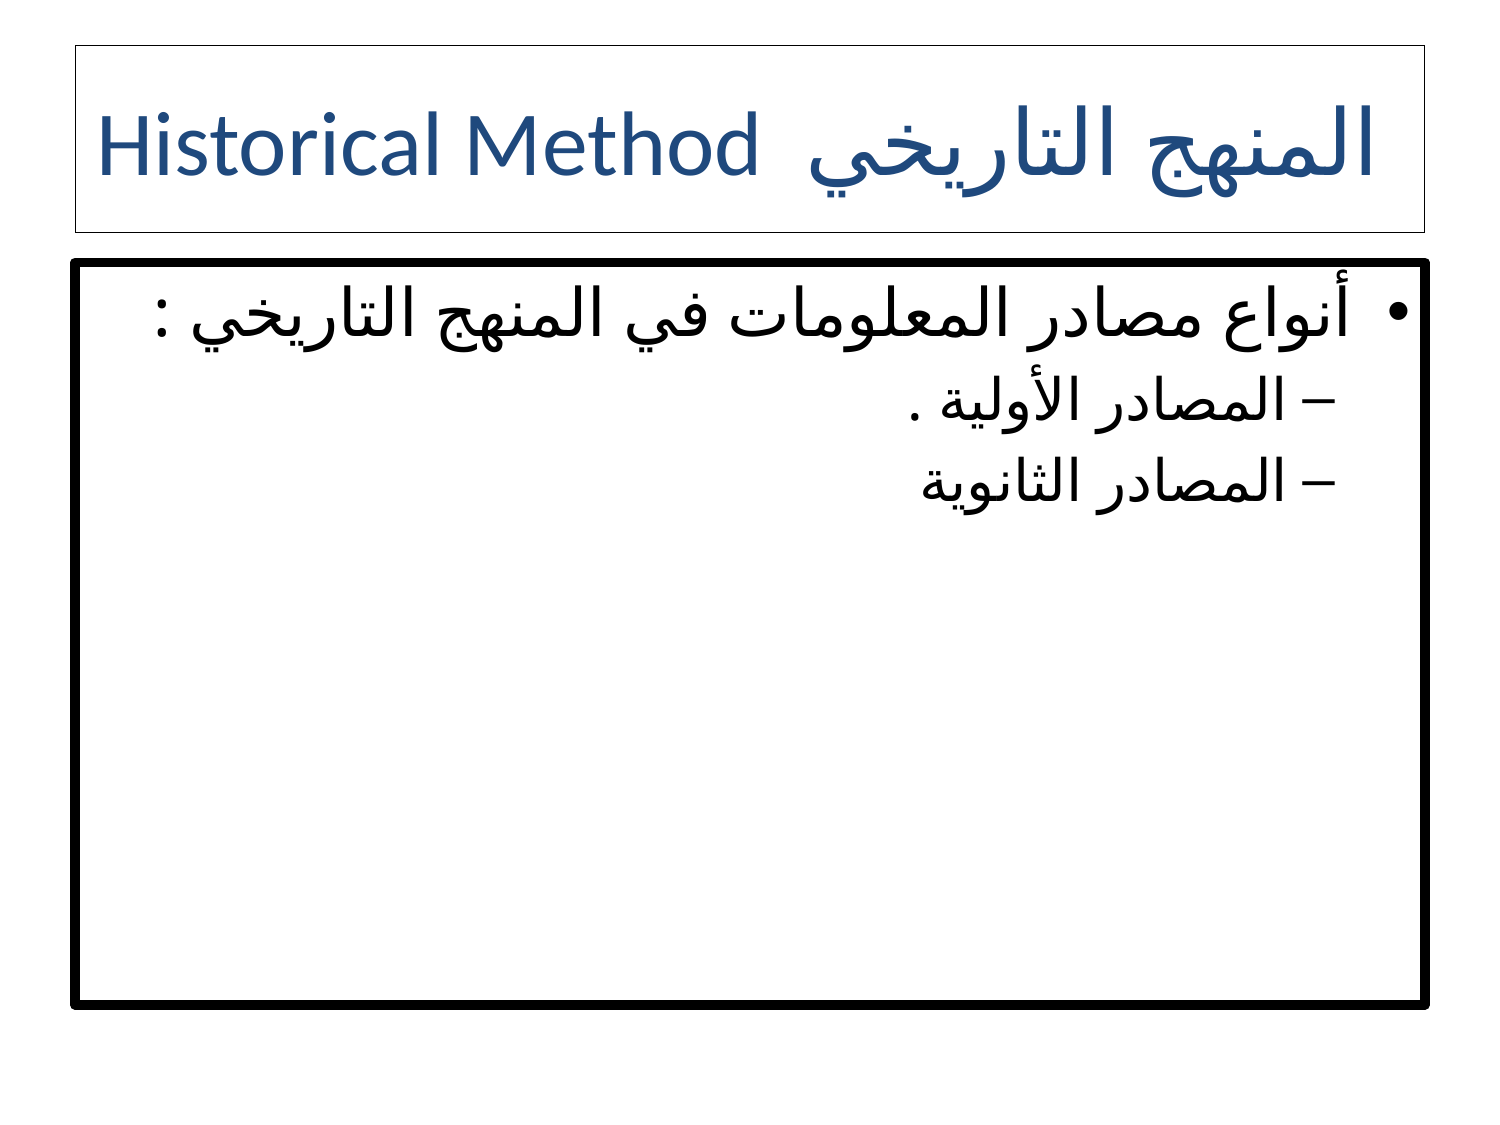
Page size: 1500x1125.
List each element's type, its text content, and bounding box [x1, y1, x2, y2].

list أنواع مصادر المعلومات في المنهج التاريخي : المصادر الأولية . المصادر الثانوية [75, 262, 1425, 1005]
title Historical Method المنهج التاريخي [75, 45, 1425, 233]
